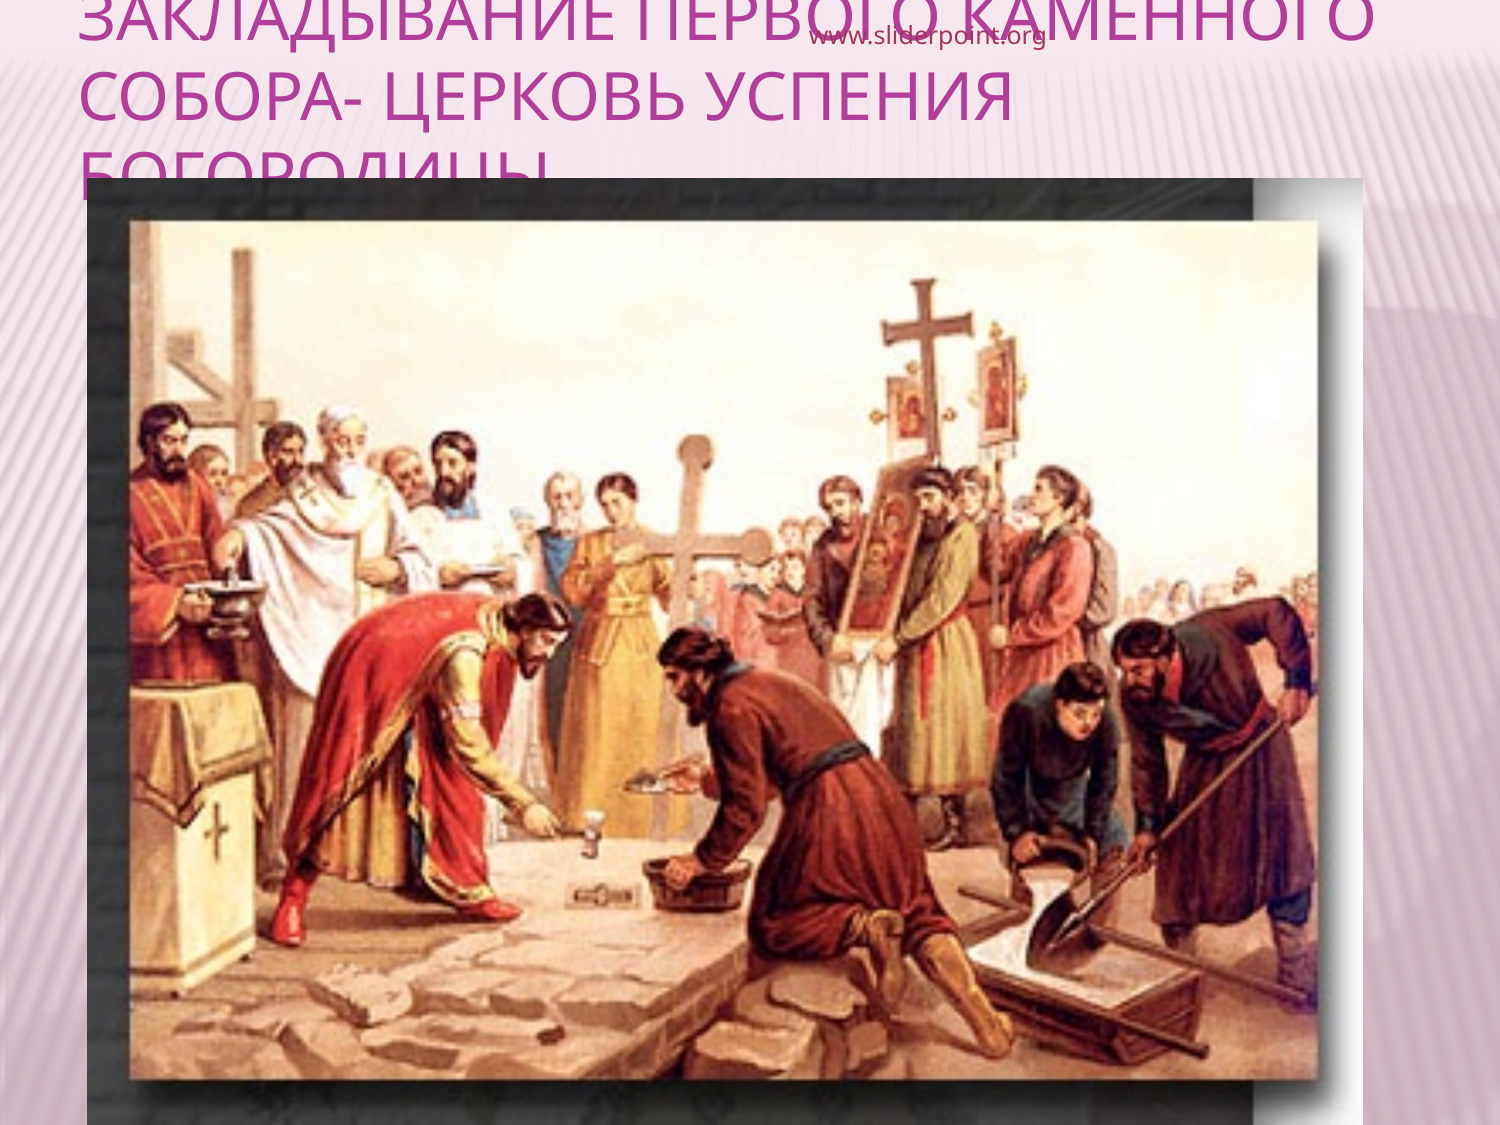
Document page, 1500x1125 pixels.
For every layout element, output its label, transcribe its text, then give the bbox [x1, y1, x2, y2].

footer www.sliderpoint.org [512, 12, 1063, 60]
title Закладывание первого каменного собора- церковь Успения Богородицы. [62, 0, 1413, 188]
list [87, 178, 1363, 1125]
